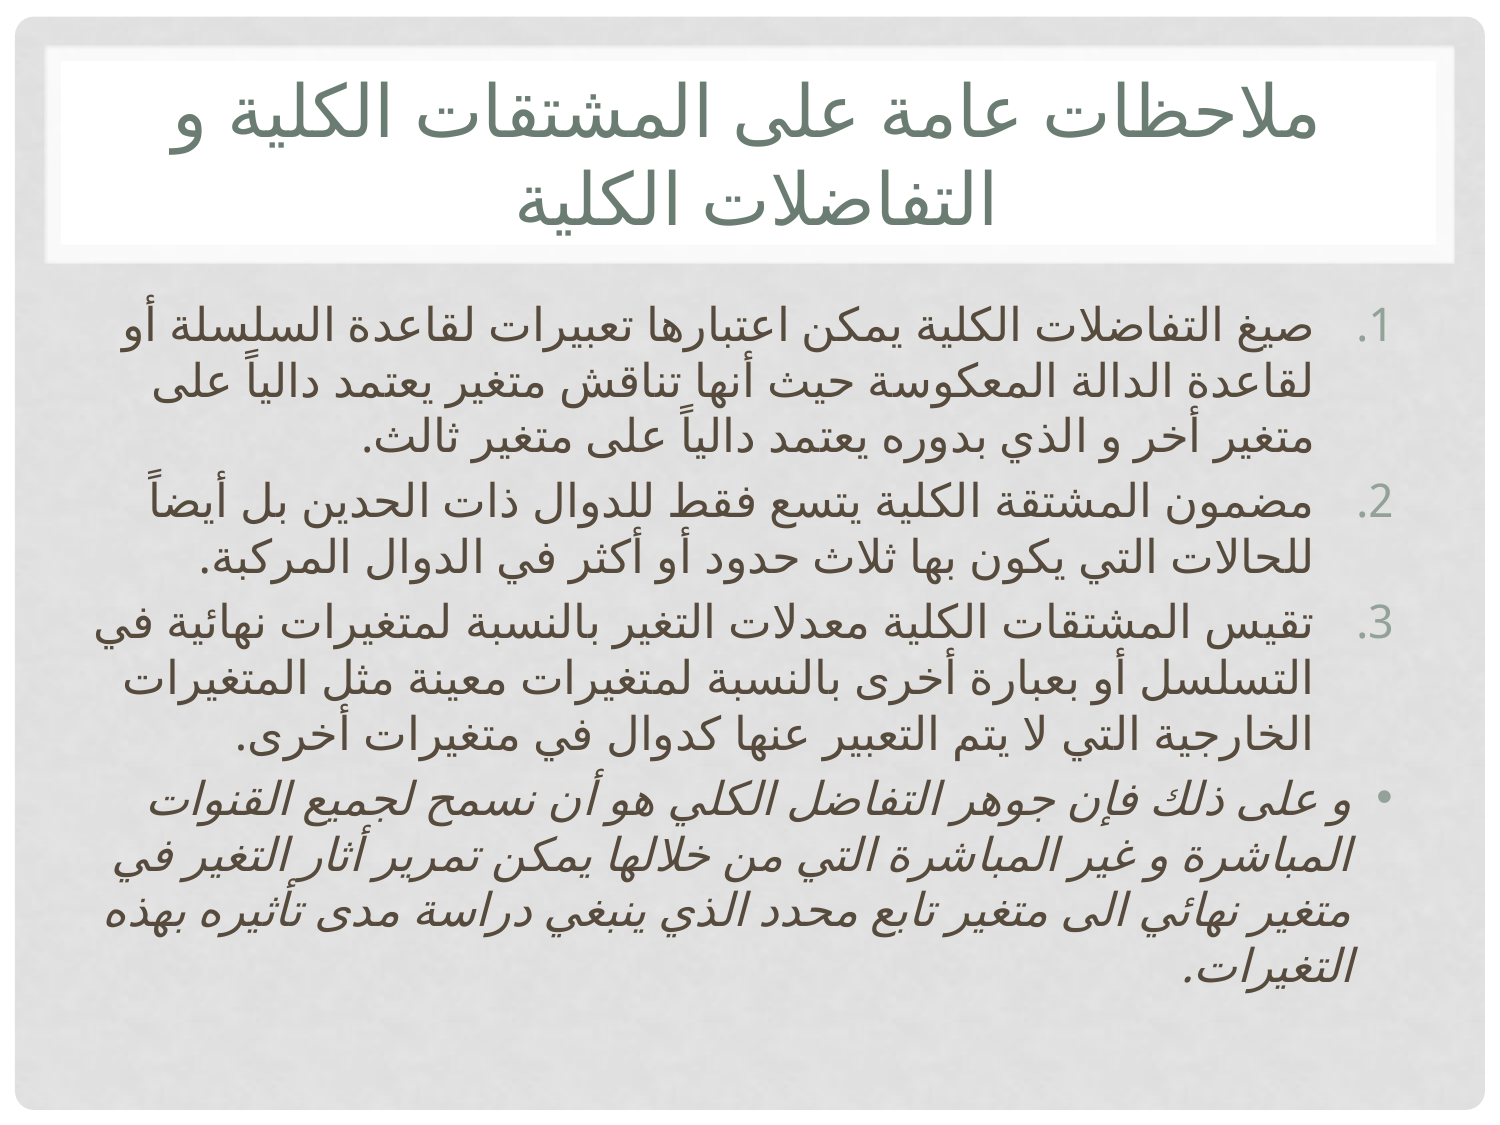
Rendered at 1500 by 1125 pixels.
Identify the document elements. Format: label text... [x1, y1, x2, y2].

list صيغ التفاضلات الكلية يمكن اعتبارها تعبيرات لقاعدة السلسلة أو لقاعدة الدالة المعكوسة حيث أنها تناقش متغير يعتمد دالياً على متغير أخر و الذي بدوره يعتمد دالياً على متغير ثالث. مضمون المشتقة الكلية يتسع فقط للدوال ذات الحدين بل أيضاً للحالات التي يكون بها ثلاث حدود أو أكثر في الدوال المركبة. تقيس المشتقات الكلية معدلات التغير بالنسبة لمتغيرات نهائية في التسلسل أو بعبارة أخرى بالنسبة لمتغيرات معينة مثل المتغيرات الخارجية التي لا يتم التعبير عنها كدوال في متغيرات أخرى. و على ذلك فإن جوهر التفاضل الكلي هو أن نسمح لجميع القنوات المباشرة و غير المباشرة التي من خلالها يمكن تمرير أثار التغير في متغير نهائي الى متغير تابع محدد الذي ينبغي دراسة مدى تأثيره بهذه التغيرات. [75, 287, 1425, 1005]
title ملاحظات عامة على المشتقات الكلية و التفاضلات الكلية [69, 66, 1425, 238]
